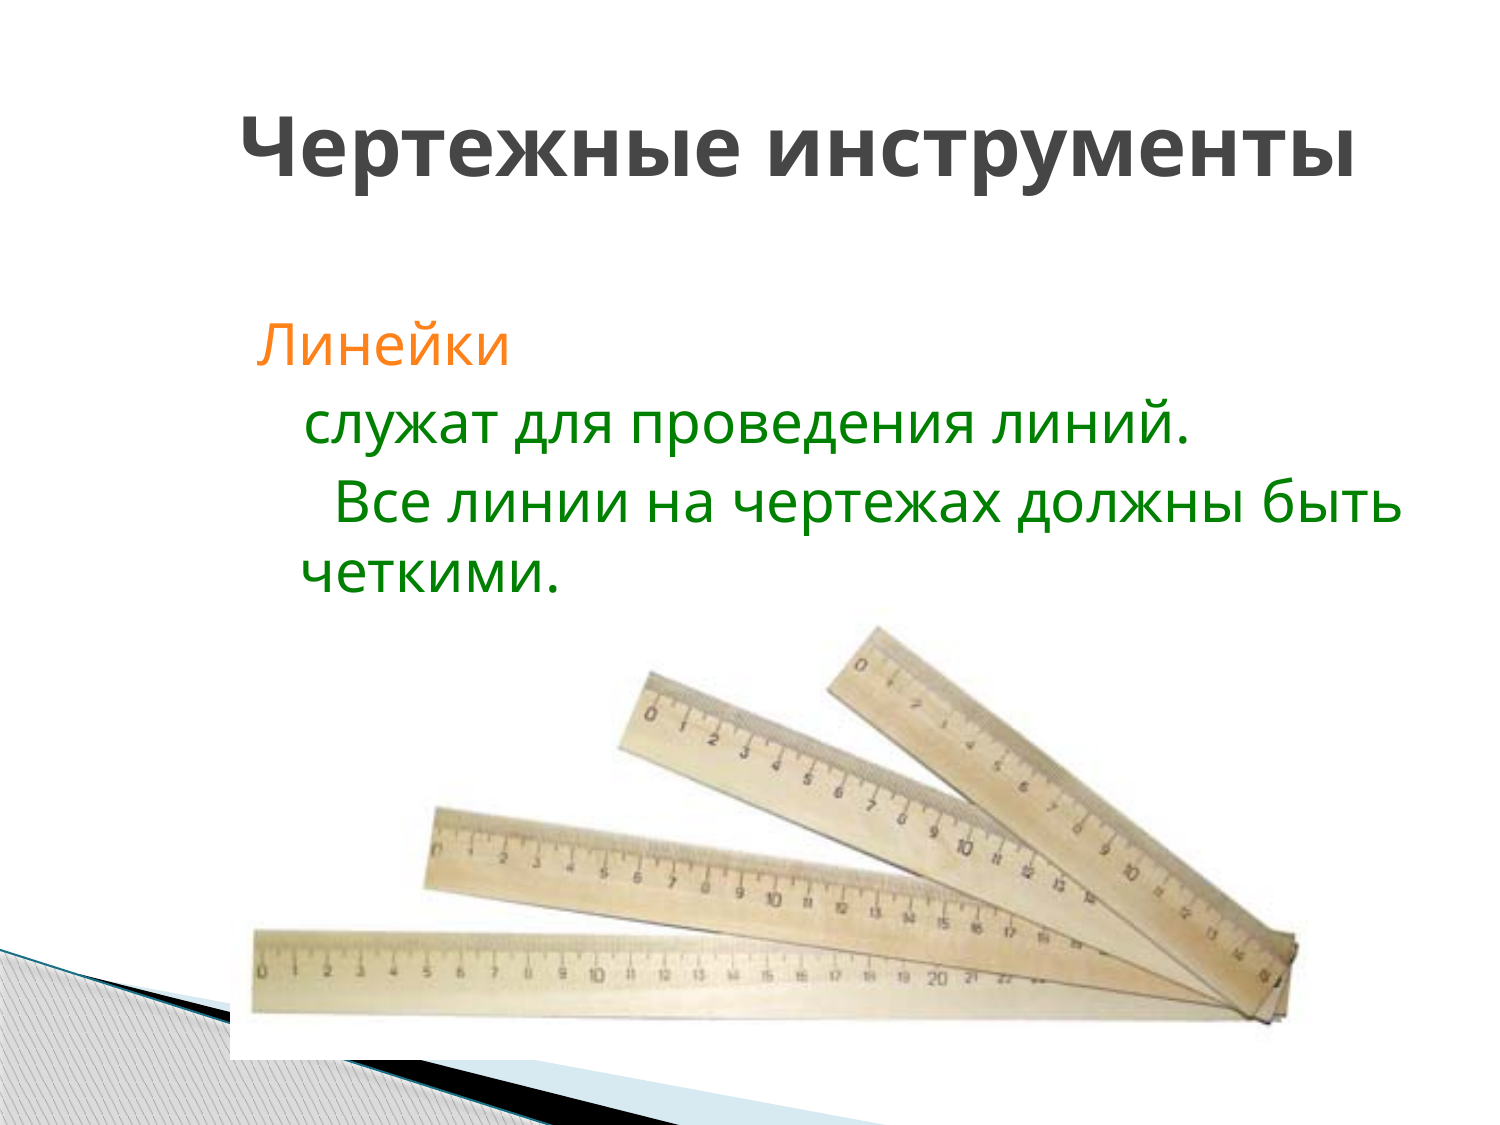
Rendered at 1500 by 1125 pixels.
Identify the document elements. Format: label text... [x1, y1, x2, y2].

title Чертежные инструменты [224, 49, 1425, 237]
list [229, 607, 1318, 1060]
list Линейки служат для проведения линий. Все линии на чертежах должны быть четкими. [224, 299, 1425, 625]
